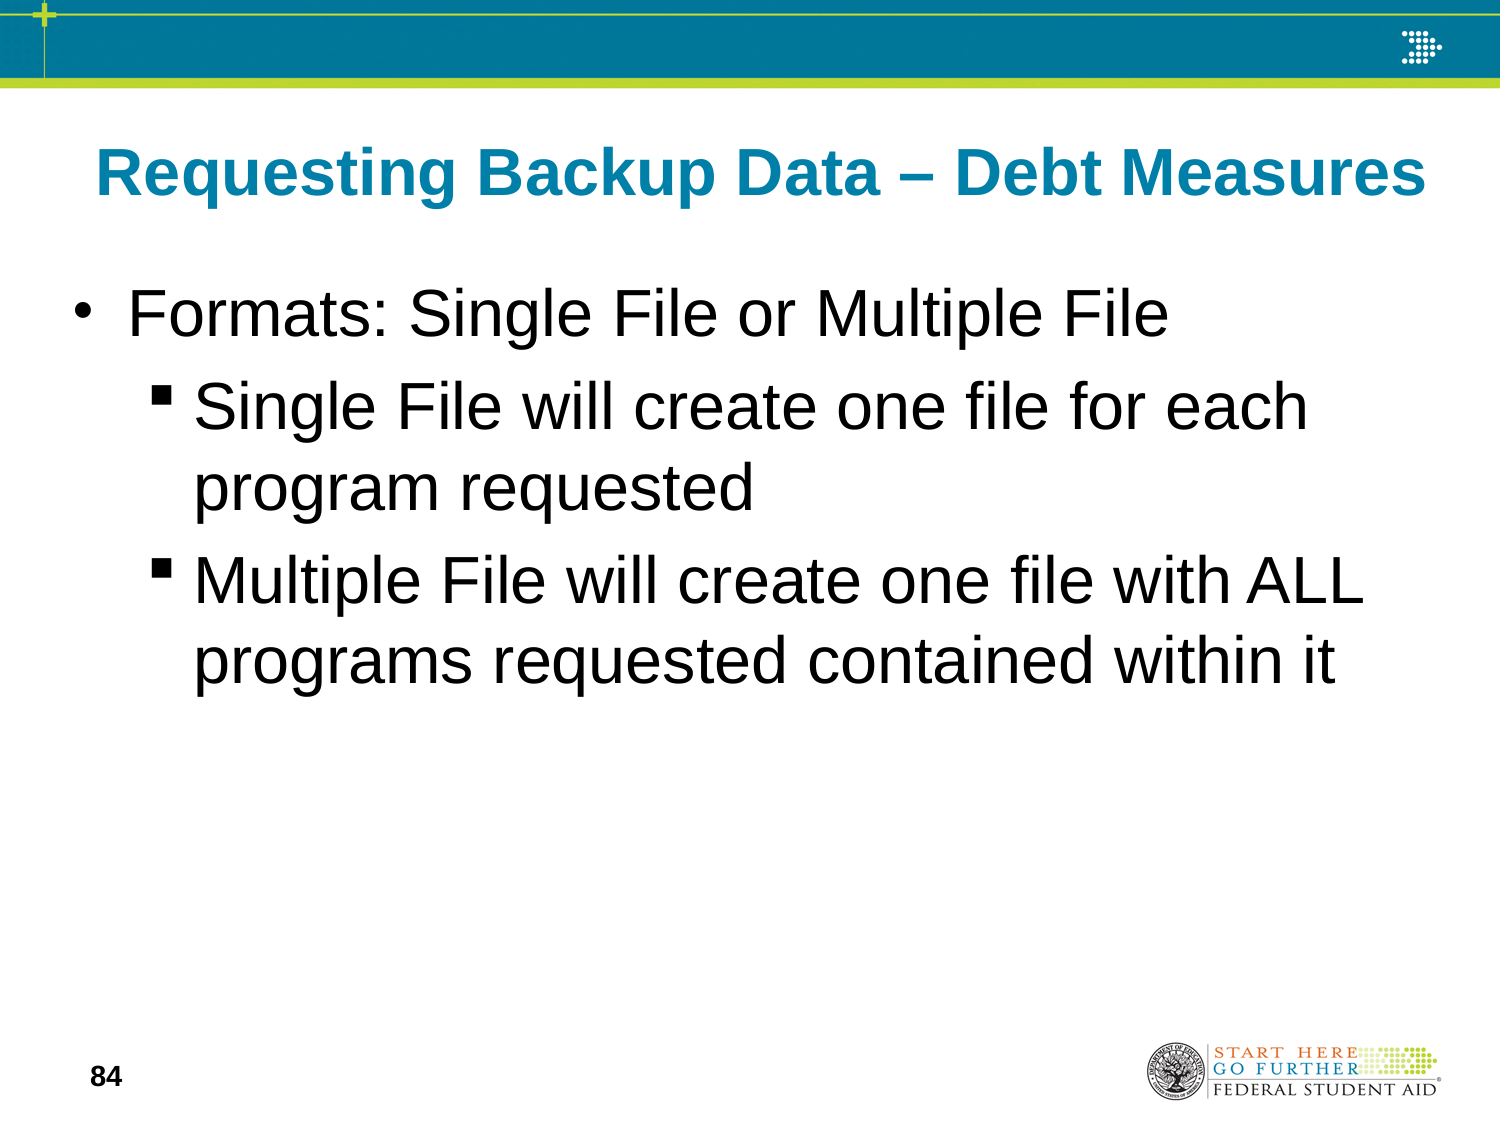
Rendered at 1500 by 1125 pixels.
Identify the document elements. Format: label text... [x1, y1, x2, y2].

title Requesting Backup Data – Debt Measures [12, 112, 1500, 226]
picture [0, 3, 1500, 26]
slide_number 84 [74, 1049, 388, 1125]
picture [0, 78, 1500, 1125]
list Formats: Single File or Multiple File Single File will create one file for each program requested Multiple File will create one file with ALL programs requested contained within it [56, 262, 1444, 1001]
picture [1424, 32, 1428, 42]
